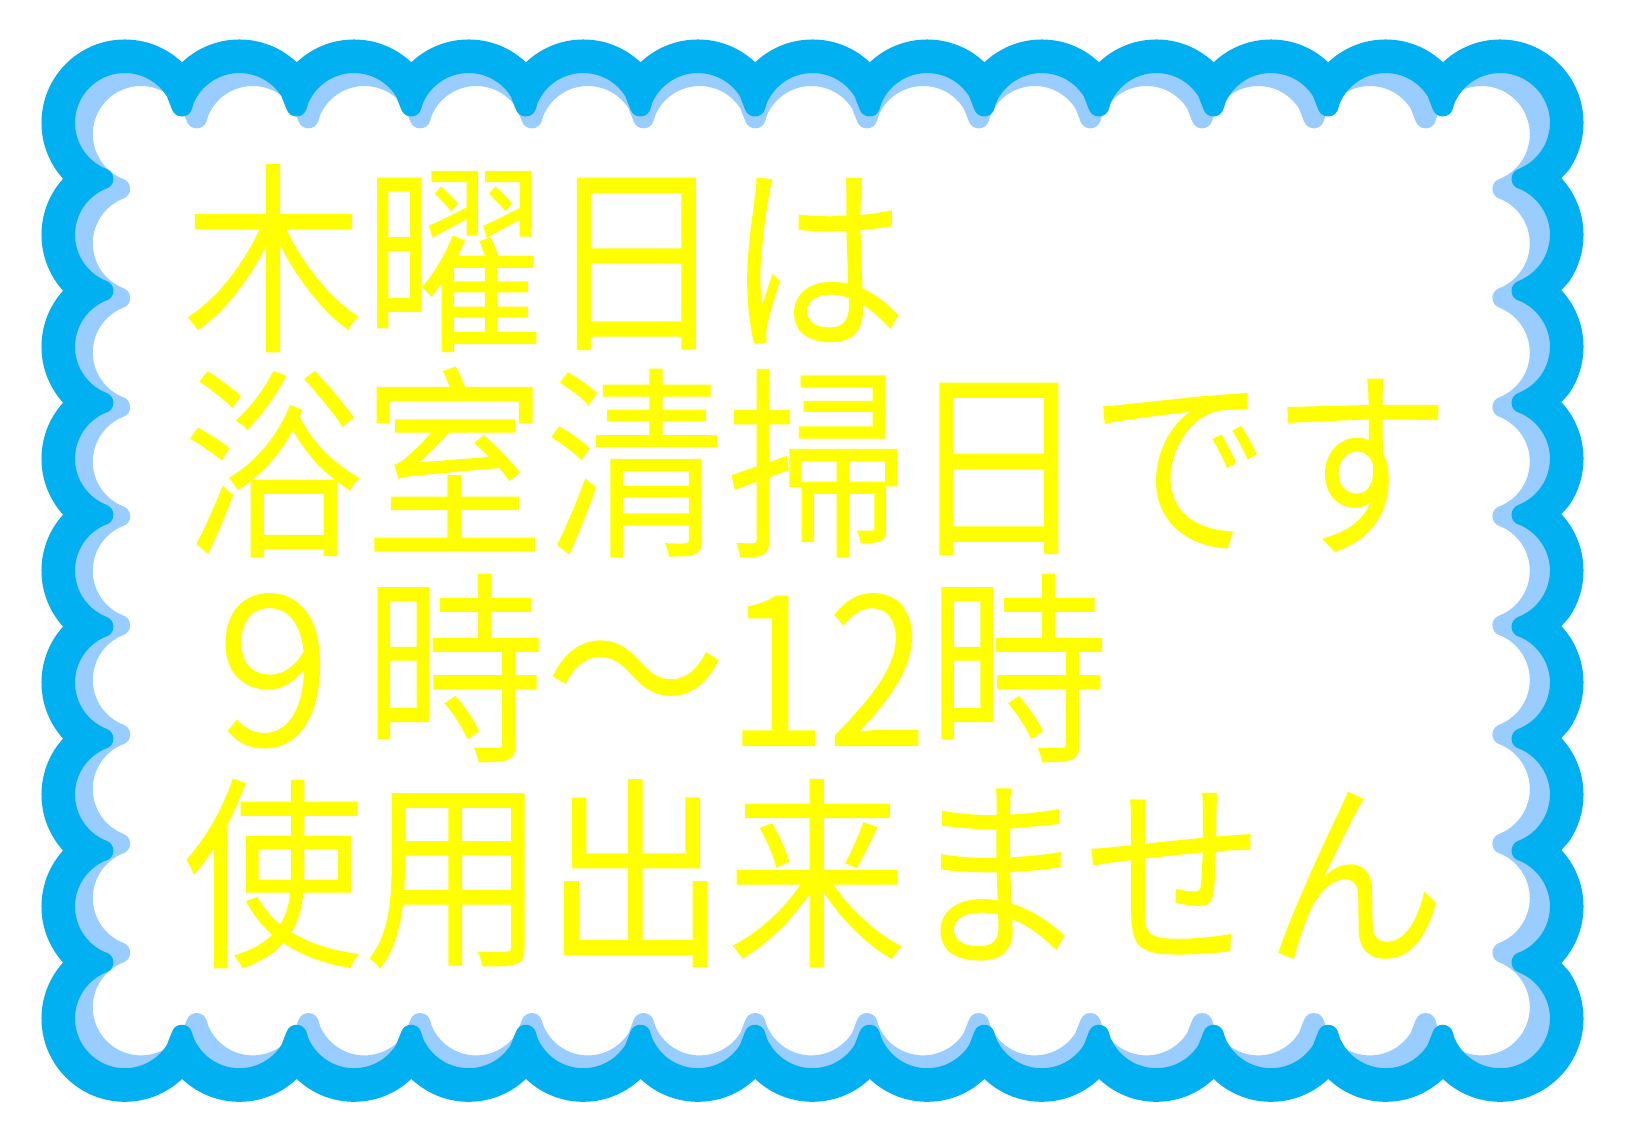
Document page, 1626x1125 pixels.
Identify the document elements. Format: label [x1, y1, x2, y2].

text_box [300, 1021, 403, 1076]
text_box [1343, 1021, 1437, 1076]
text_box [1106, 1021, 1210, 1076]
text_box [988, 1021, 1097, 1076]
text_box [186, 1021, 286, 1076]
text_box [1342, 65, 1437, 121]
text_box [525, 1021, 985, 1076]
text_box [49, 47, 1576, 1094]
text_box [67, 176, 122, 964]
text_box [413, 1021, 520, 1076]
text_box [526, 65, 985, 121]
text_box [186, 65, 285, 121]
text_box [300, 65, 403, 121]
text_box [988, 65, 1097, 121]
text_box [1224, 65, 1324, 121]
text_box [413, 65, 520, 121]
text_box [68, 65, 167, 176]
text_box [1225, 1021, 1324, 1076]
text_box [1106, 65, 1210, 121]
text_box [1459, 65, 1555, 1076]
text_box [68, 965, 168, 1076]
